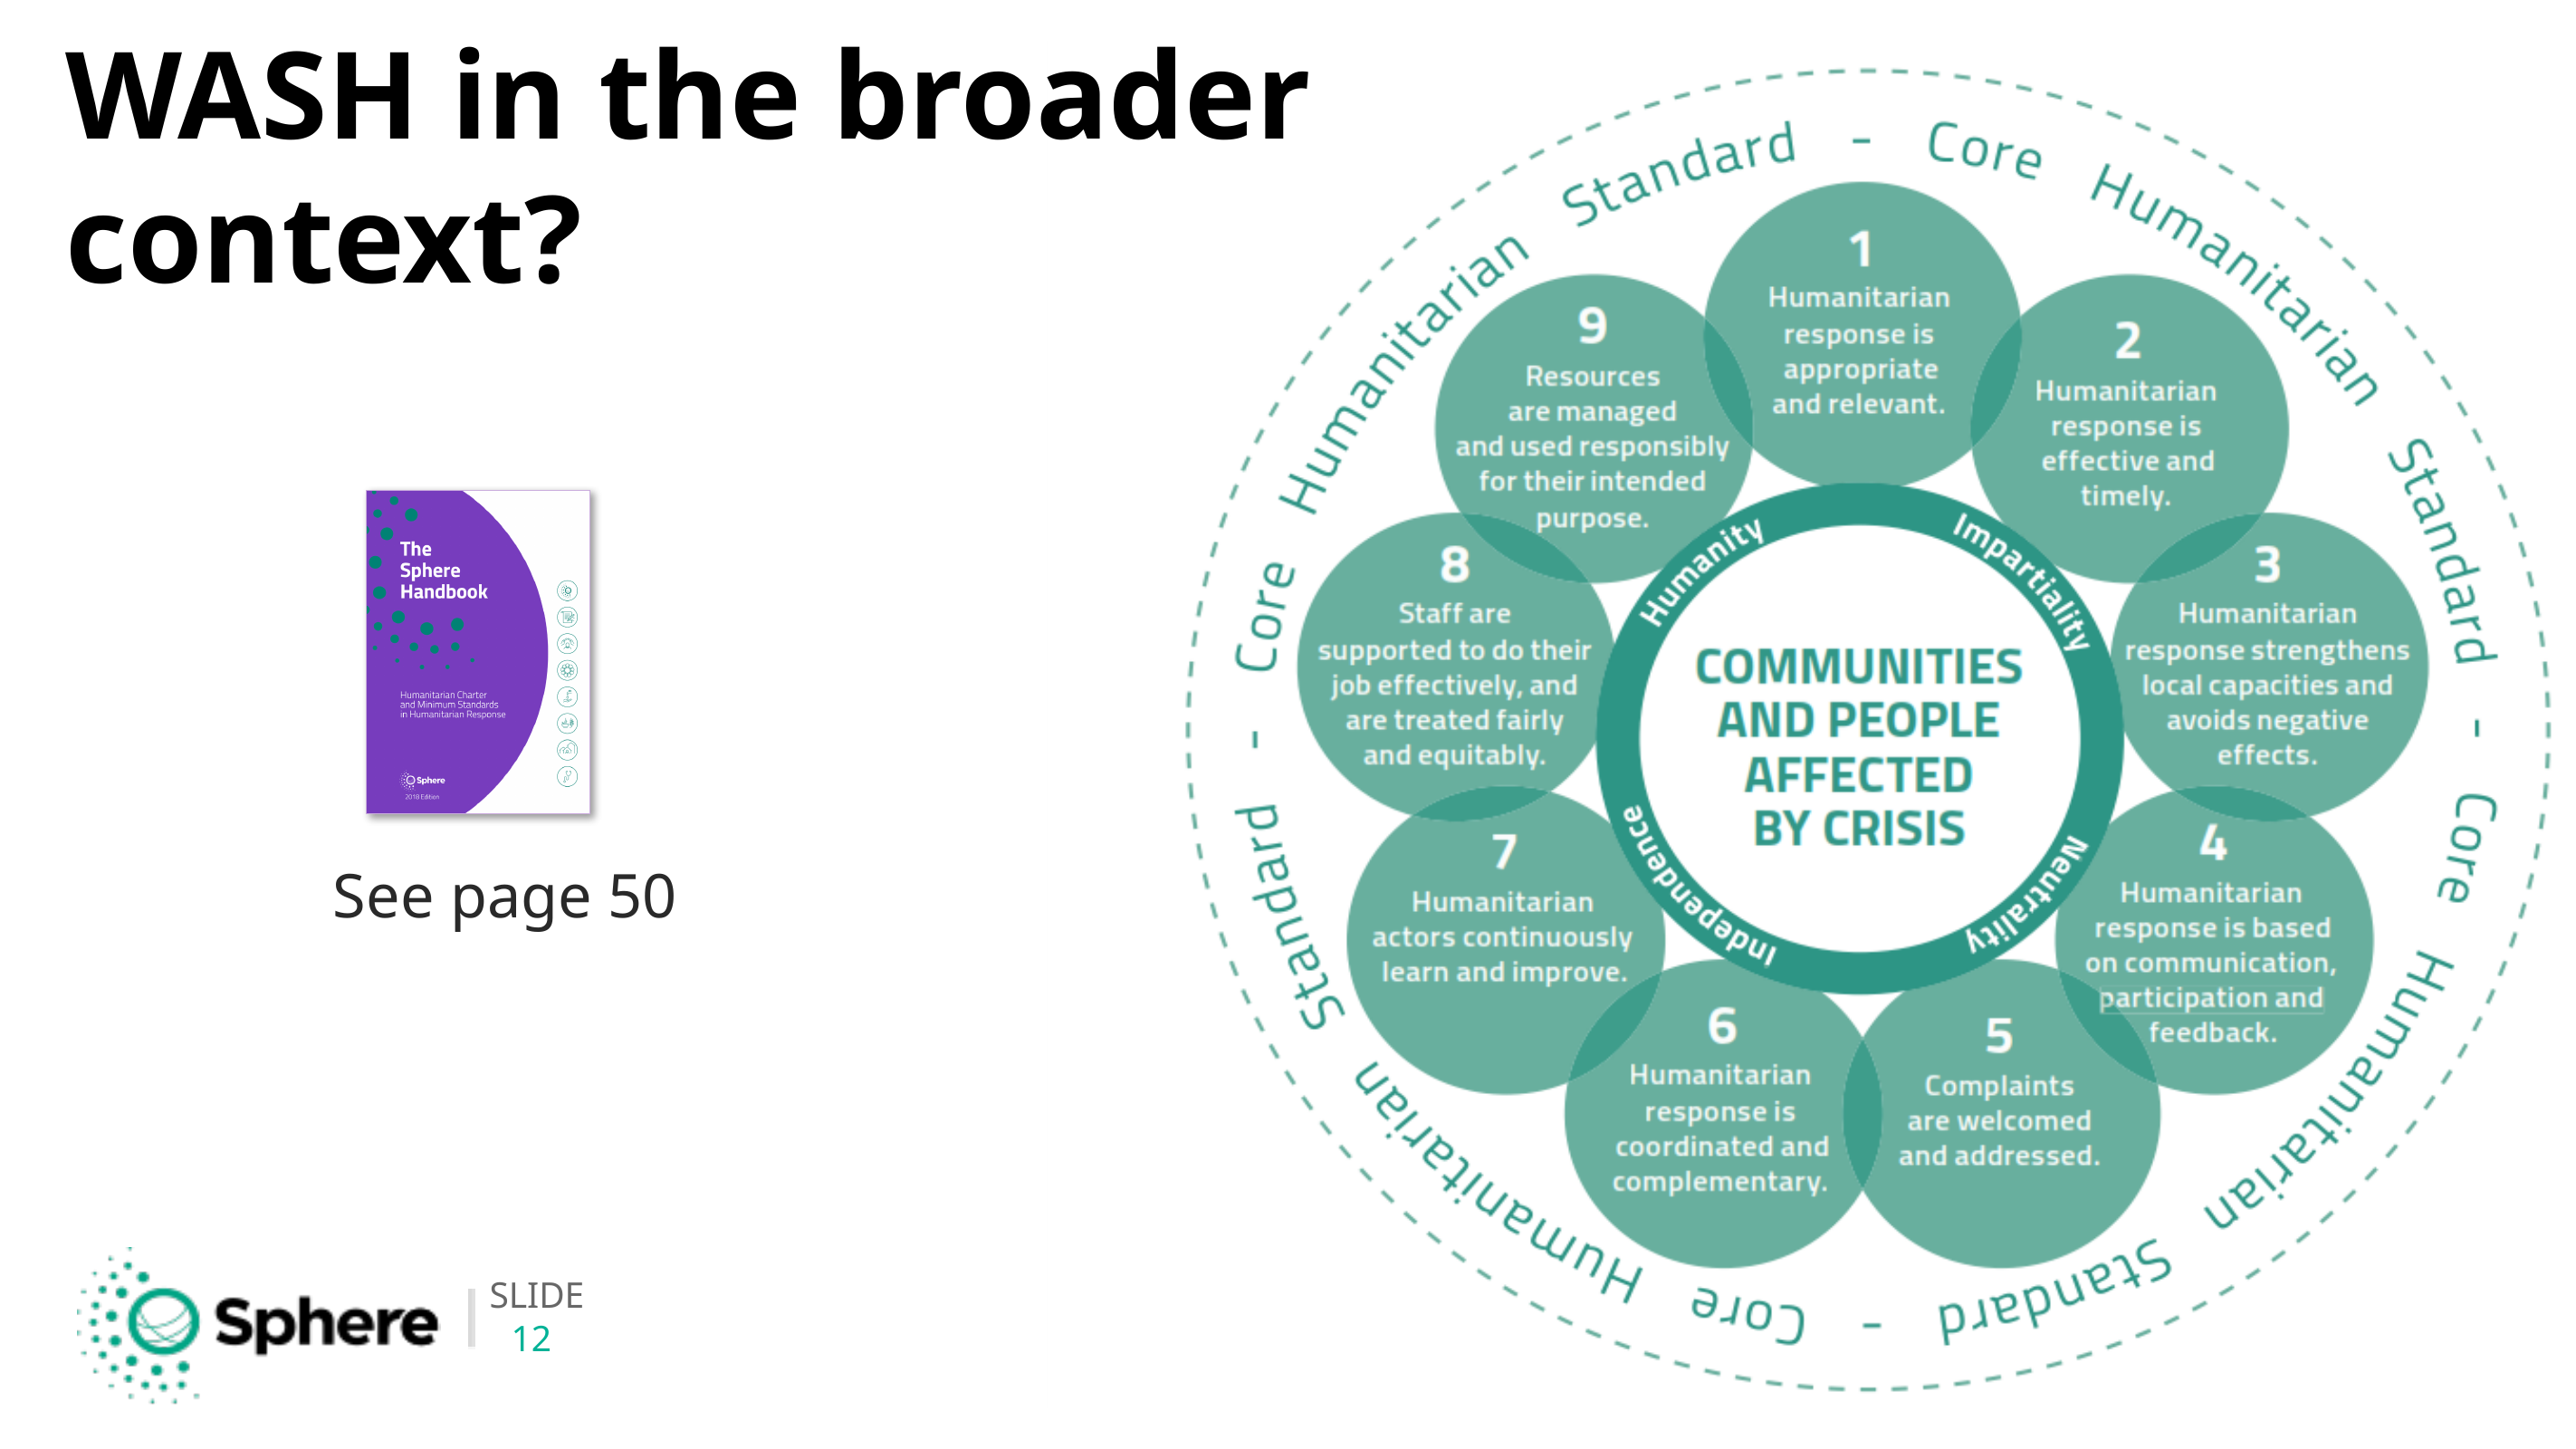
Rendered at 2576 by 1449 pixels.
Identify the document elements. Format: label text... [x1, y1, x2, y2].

title WASH in the broader context? [57, 10, 1427, 335]
picture [77, 1247, 441, 1406]
slide_number 12 [503, 1308, 563, 1367]
picture [1046, 41, 2576, 1408]
picture [468, 1289, 479, 1349]
picture [365, 489, 591, 814]
list See page 50 [325, 849, 887, 1019]
